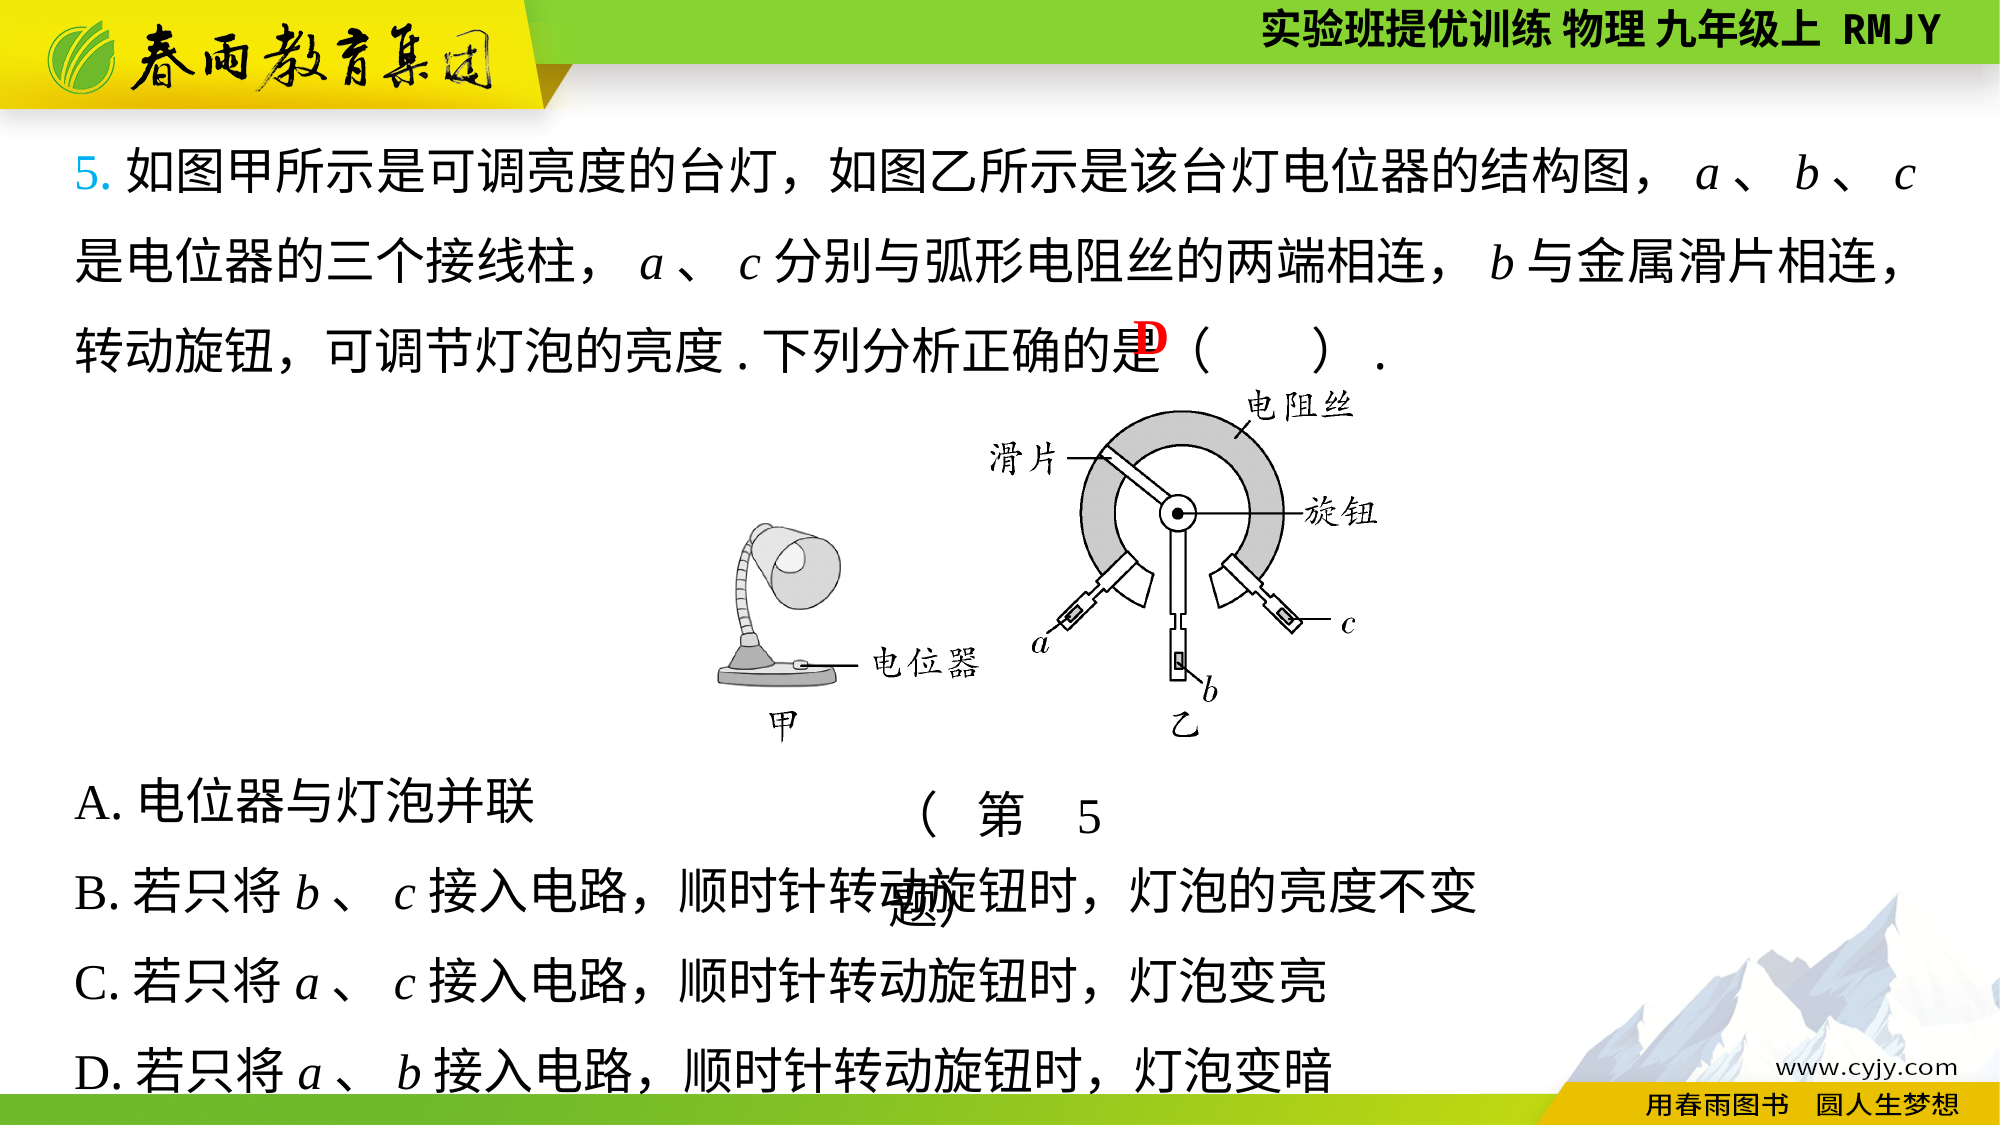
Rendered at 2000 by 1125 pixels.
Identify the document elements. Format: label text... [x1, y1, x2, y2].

text_box D [1118, 297, 1185, 372]
picture [0, 0, 2000, 1125]
list 5.如图甲所示是可调亮度的台灯，如图乙所示是该台灯电位器的结构图，a、b、c是电位器的三个接线柱，a、c分别与弧形电阻丝的两端相连，b与金属滑片相连，转动旋钮，可调节灯泡的亮度.下列分析正确的是（ ）. A.电位器与灯泡并联 B.若只将b、c接入电路，顺时针转动旋钮时，灯泡的亮度不变 C.若只将a、c接入电路，顺时针转动旋钮时，灯泡变亮 D.若只将a、b接入电路，顺时针转动旋钮时，灯泡变暗 [59, 101, 1944, 1117]
text_box （第5题） [873, 754, 1129, 851]
